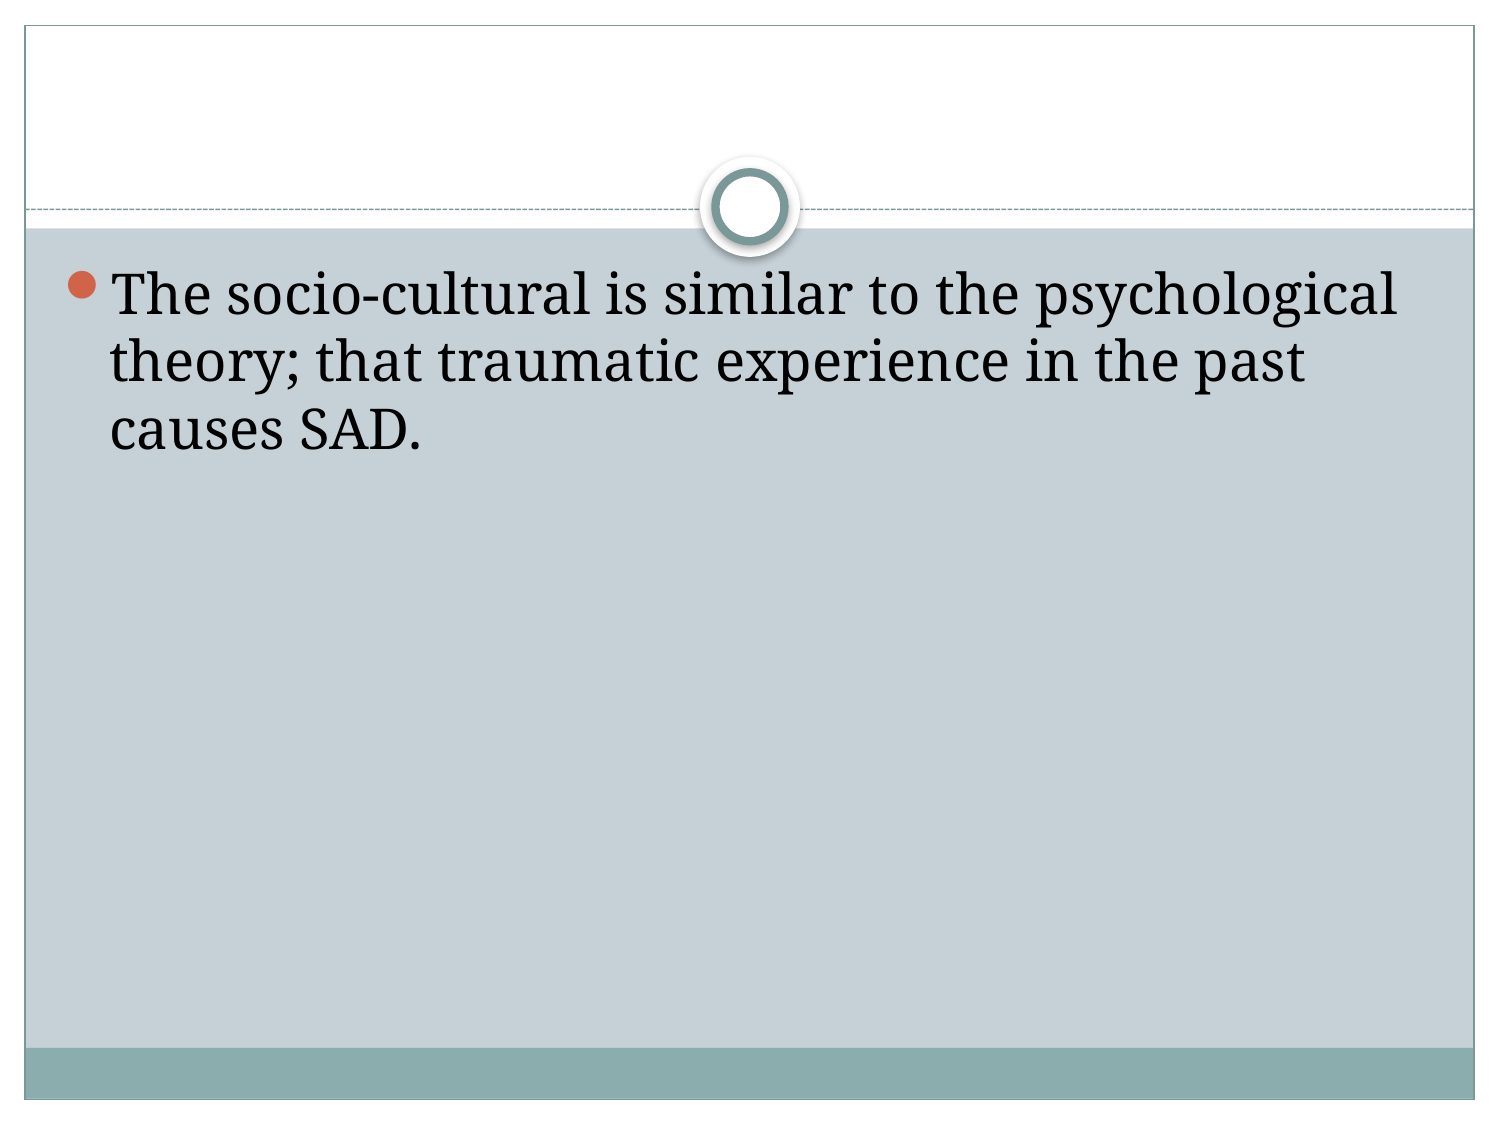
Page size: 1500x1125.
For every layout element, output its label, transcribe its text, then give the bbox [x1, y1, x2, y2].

list The socio-cultural is similar to the psychological theory; that traumatic experience in the past causes SAD. [49, 250, 1445, 1001]
